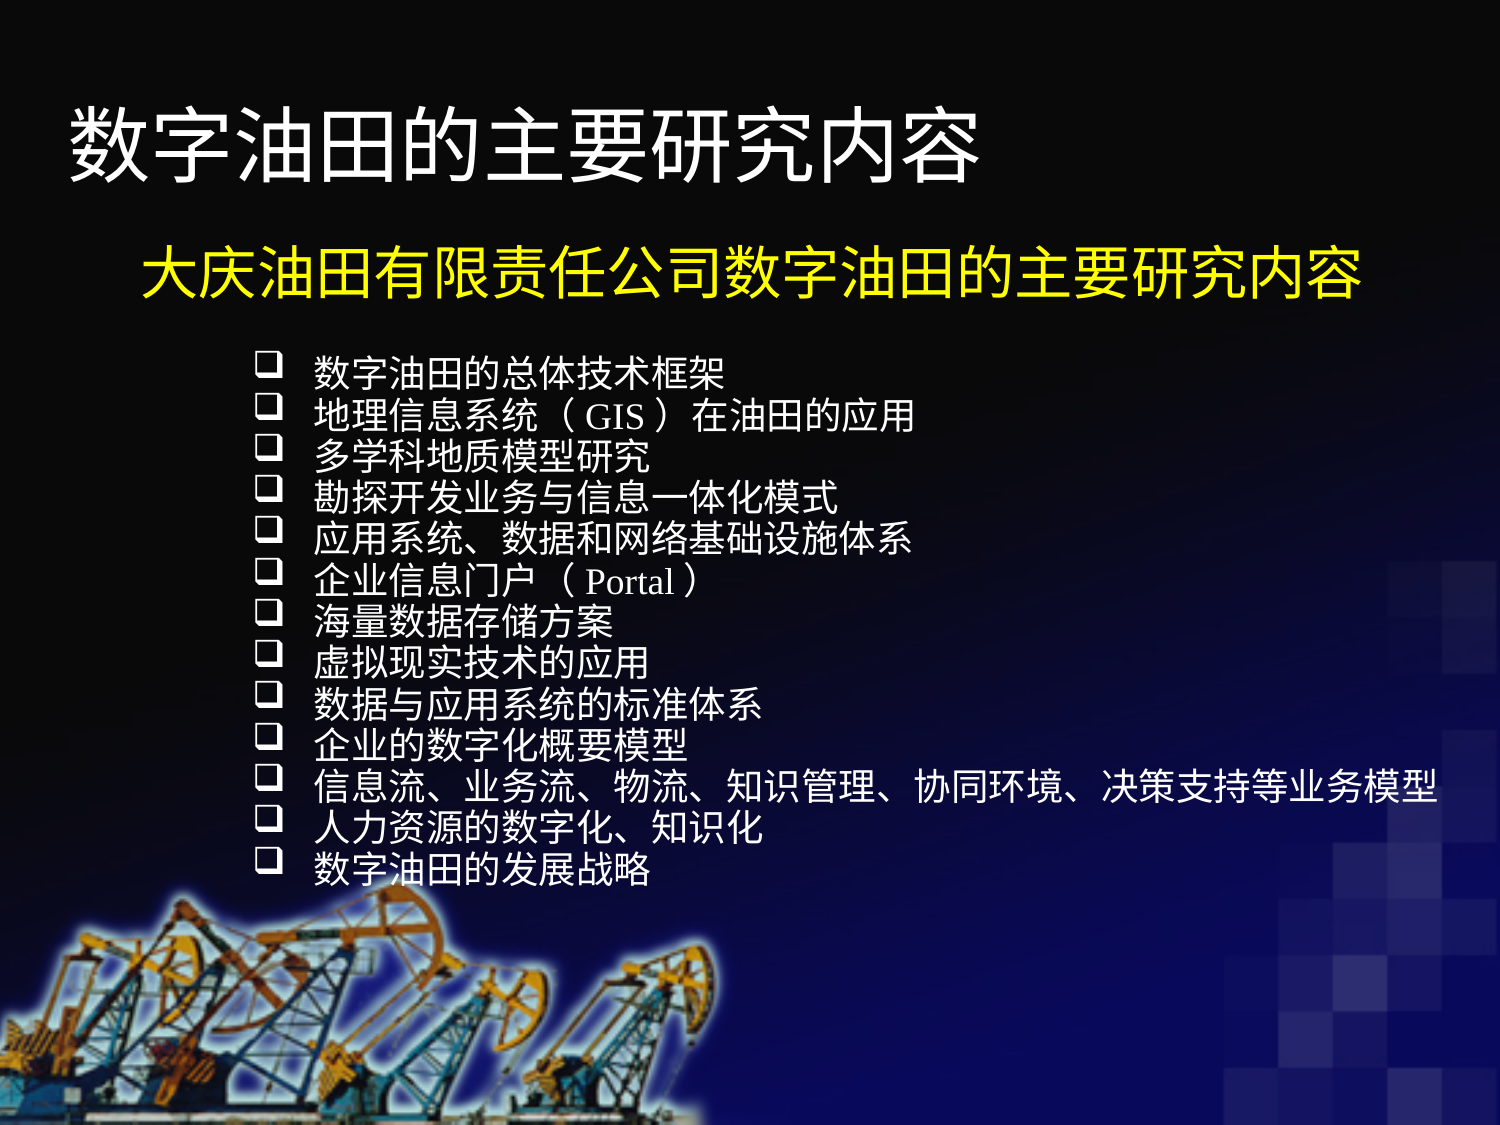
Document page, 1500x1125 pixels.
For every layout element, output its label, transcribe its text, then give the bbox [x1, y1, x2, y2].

text_box 数字油田的主要研究内容 [52, 104, 1313, 200]
text_box 数字油田的总体技术框架 地理信息系统（GIS）在油田的应用 多学科地质模型研究 勘探开发业务与信息一体化模式 应用系统、数据和网络基础设施体系 企业信息门户（Portal） 海量数据存储方案 虚拟现实技术的应用 数据与应用系统的标准体系 企业的数字化概要模型 信息流、业务流、物流、知识管理、协同环境、决策支持等业务模型 人力资源的数字化、知识化 数字油田的发展战略 [237, 362, 1500, 896]
text_box 大庆油田有限责任公司数字油田的主要研究内容 [126, 208, 1379, 314]
picture [257, 353, 277, 362]
picture [0, 0, 1500, 1125]
